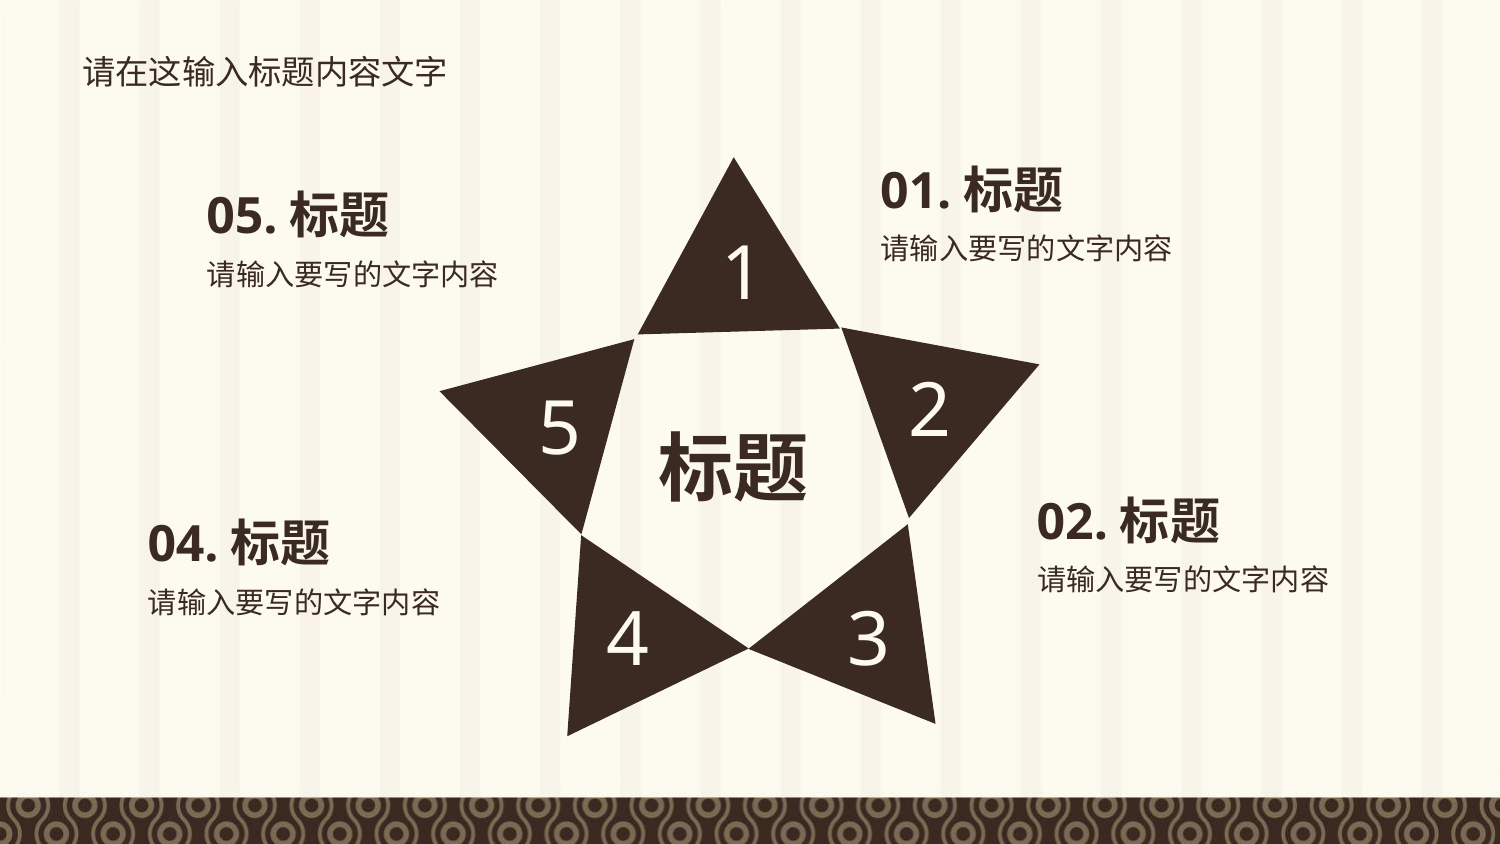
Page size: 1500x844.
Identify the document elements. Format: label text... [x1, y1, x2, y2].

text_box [436, 156, 1045, 752]
picture [0, 0, 1500, 844]
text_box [132, 504, 597, 628]
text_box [865, 150, 1330, 274]
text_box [1021, 481, 1486, 605]
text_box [191, 176, 656, 300]
text_box 请在这输入标题内容文字 [67, 43, 703, 99]
